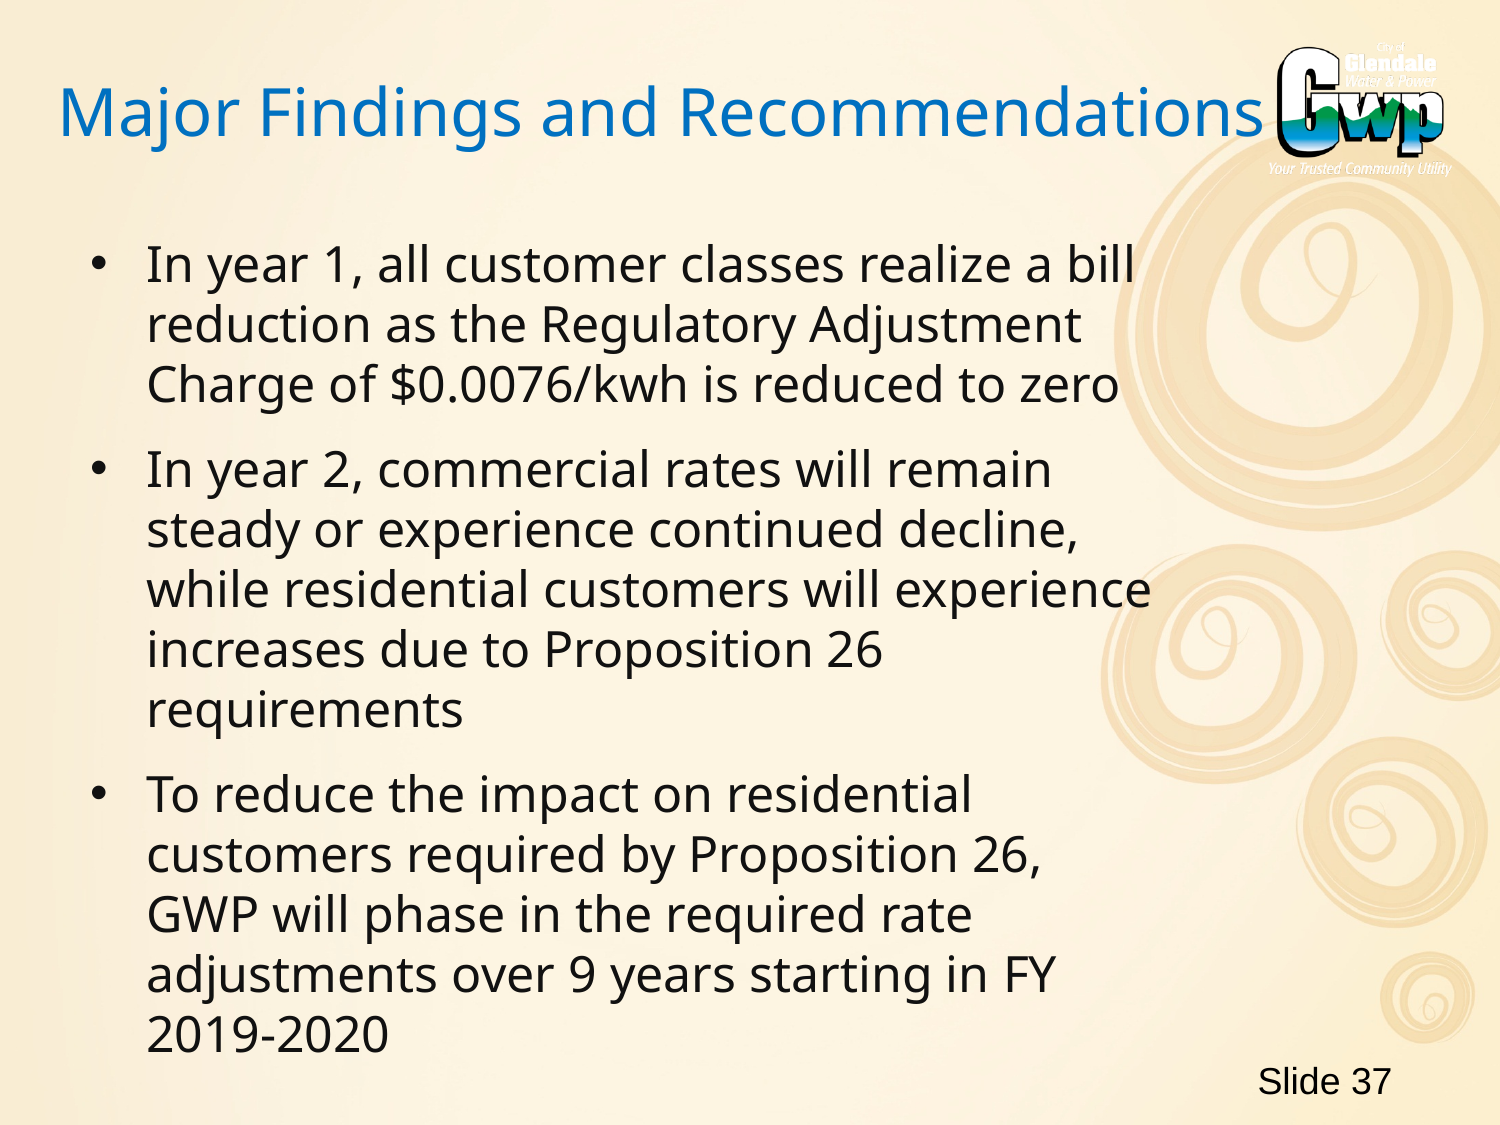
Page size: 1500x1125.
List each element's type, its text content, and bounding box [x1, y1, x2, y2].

text_box Slide 37 [1149, 1049, 1500, 1125]
picture [0, 0, 1500, 1125]
text_box In year 1, all customer classes realize a bill reduction as the Regulatory Adjustment Charge of $0.0076/kwh is reduced to zero In year 2, commercial rates will remain steady or experience continued decline, while residential customers will experience increases due to Proposition 26 requirements To reduce the impact on residential customers required by Proposition 26, GWP will phase in the required rate adjustments over 9 years starting in FY 2019-2020 [75, 224, 1175, 1040]
title Major Findings and Recommendations [0, 42, 1268, 177]
